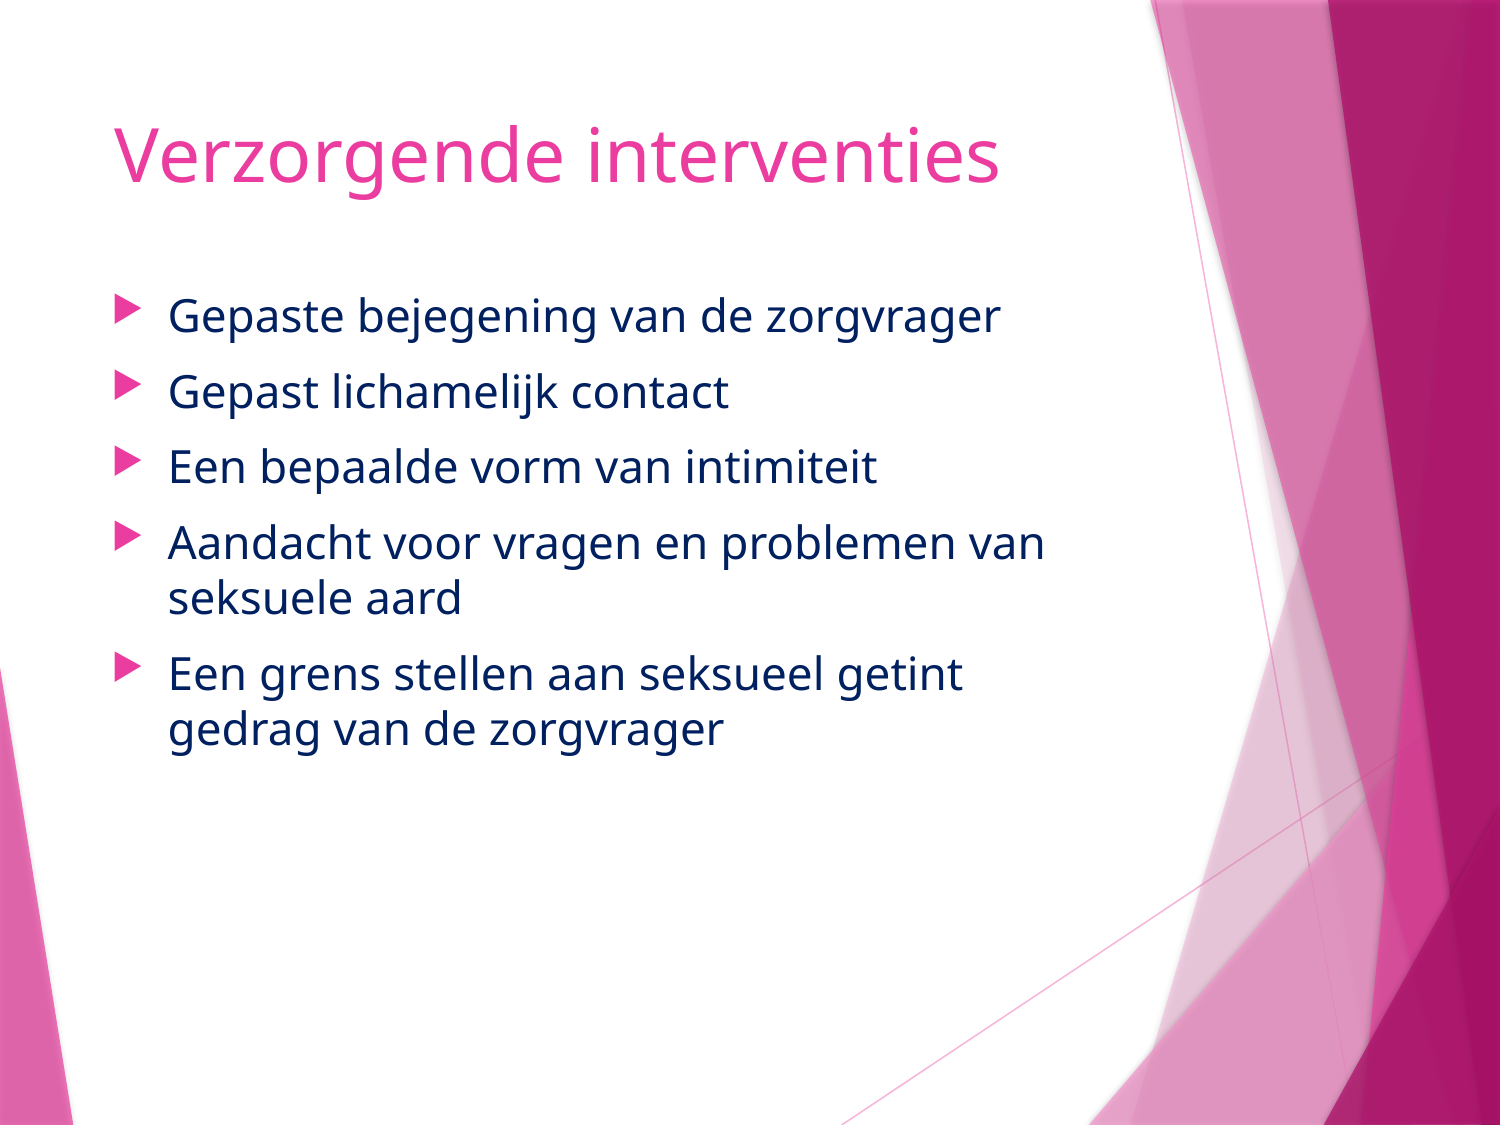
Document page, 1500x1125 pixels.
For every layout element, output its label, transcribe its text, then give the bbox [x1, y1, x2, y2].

list Gepaste bejegening van de zorgvrager Gepast lichamelijk contact Een bepaalde vorm van intimiteit Aandacht voor vragen en problemen van seksuele aard Een grens stellen aan seksueel getint gedrag van de zorgvrager [96, 278, 1138, 916]
title Verzorgende interventies [99, 99, 1142, 317]
